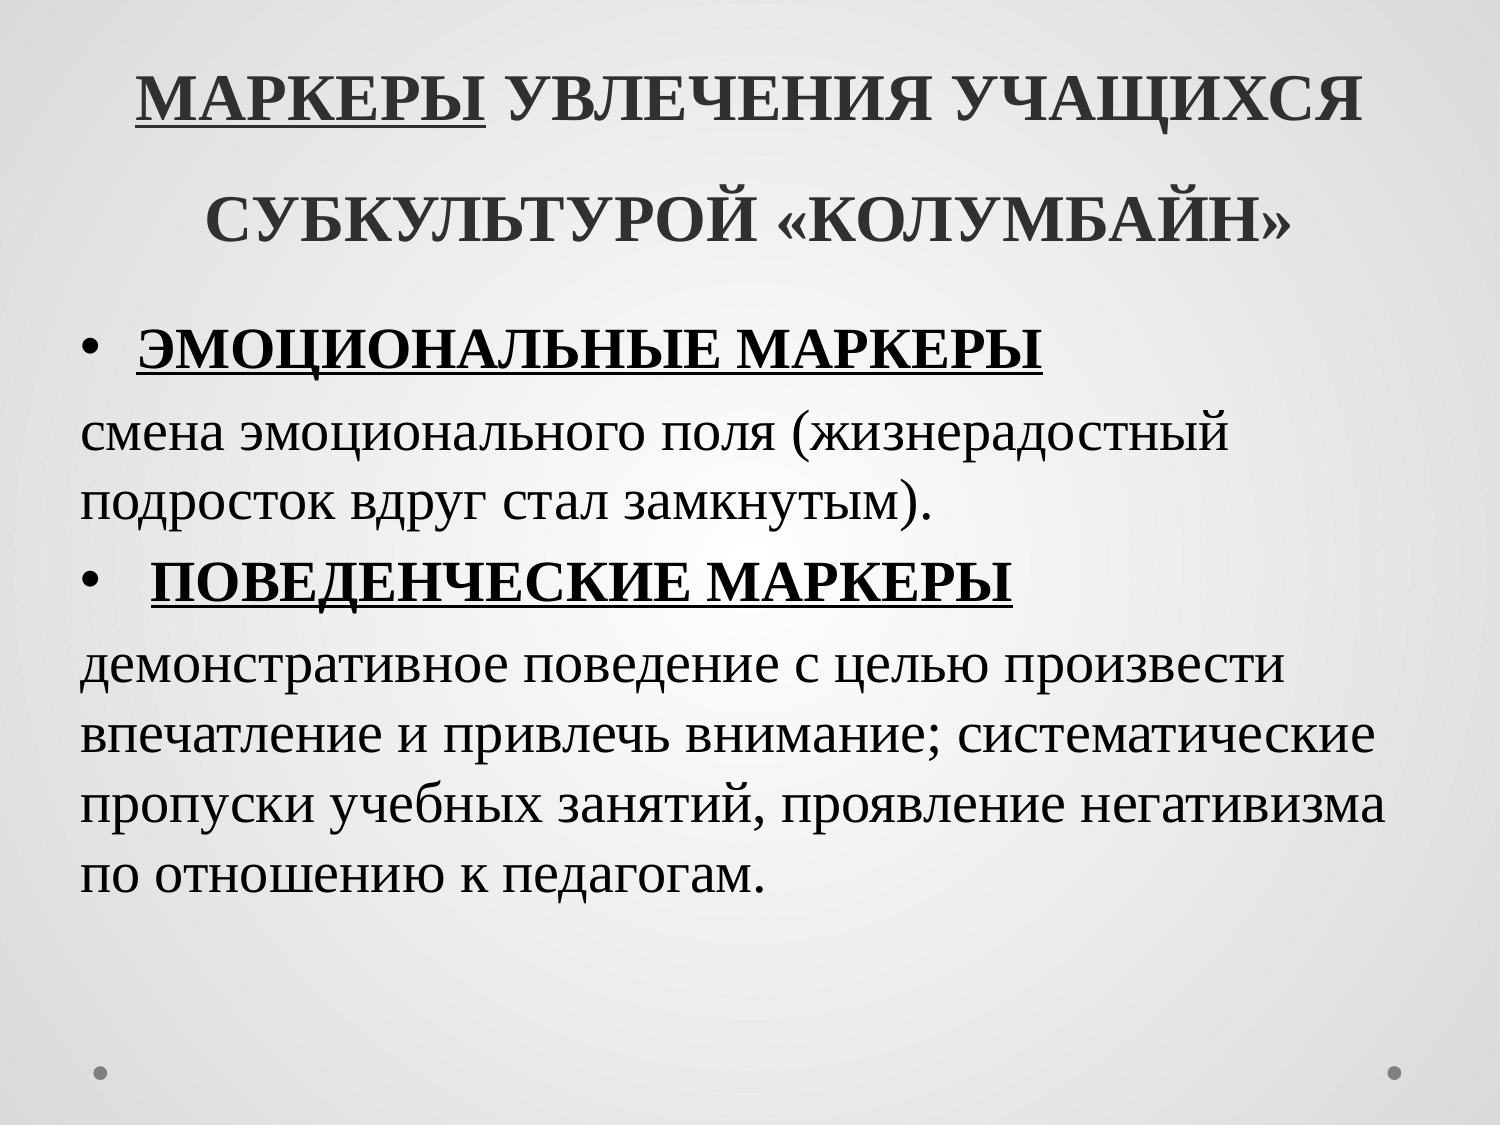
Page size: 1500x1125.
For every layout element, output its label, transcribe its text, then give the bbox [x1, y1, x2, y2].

list ЭМОЦИОНАЛЬНЫЕ МАРКЕРЫ смена эмоционального поля (жизнерадостный подросток вдруг стал замкнутым). ПОВЕДЕНЧЕСКИЕ МАРКЕРЫ демонстративное поведение с целью произвести впечатление и привлечь внимание; систематические пропуски учебных занятий, проявление негативизма по отношению к педагогам. [64, 302, 1471, 1071]
title МАРКЕРЫ УВЛЕЧЕНИЯ УЧАЩИХСЯ СУБКУЛЬТУРОЙ «КОЛУМБАЙН» [75, 0, 1425, 263]
